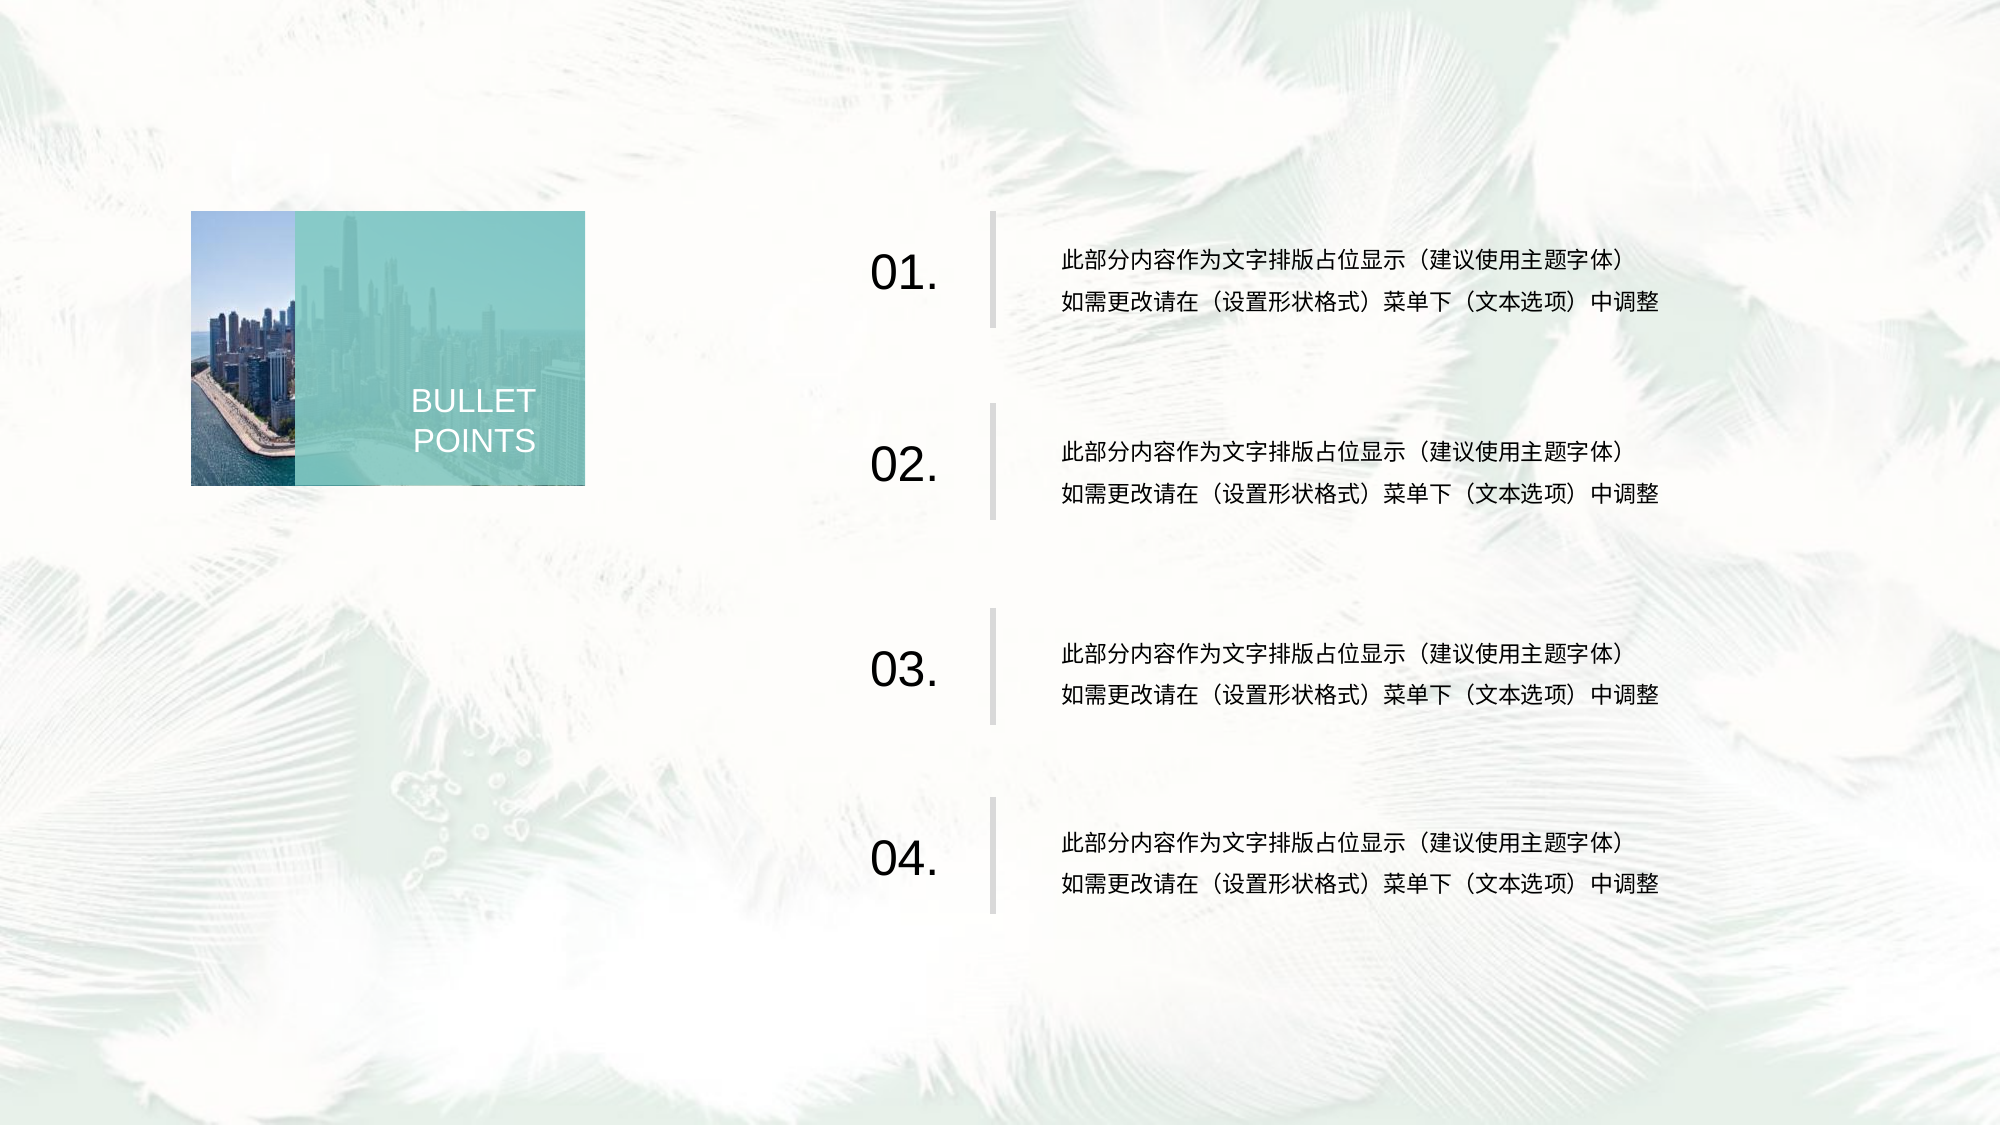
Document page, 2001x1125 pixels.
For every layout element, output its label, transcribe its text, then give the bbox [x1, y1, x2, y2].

text_box [190, 210, 294, 487]
text_box 01. [854, 232, 955, 307]
text_box 此部分内容作为文字排版占位显示（建议使用主题字体） 如需更改请在（设置形状格式）菜单下（文本选项）中调整 [1046, 404, 1809, 527]
text_box [294, 210, 586, 487]
text_box 52% [0, 0, 2000, 1125]
text_box 此部分内容作为文字排版占位显示（建议使用主题字体） 如需更改请在（设置形状格式）菜单下（文本选项）中调整 [1046, 798, 1809, 914]
text_box 此部分内容作为文字排版占位显示（建议使用主题字体） 如需更改请在（设置形状格式）菜单下（文本选项）中调整 [1046, 212, 1809, 335]
text_box 此部分内容作为文字排版占位显示（建议使用主题字体） 如需更改请在（设置形状格式）菜单下（文本选项）中调整 [1046, 609, 1809, 725]
text_box 02. [854, 424, 955, 499]
text_box 04. [854, 817, 955, 893]
text_box BULLET POINTS [395, 371, 552, 467]
text_box 03. [854, 628, 955, 704]
